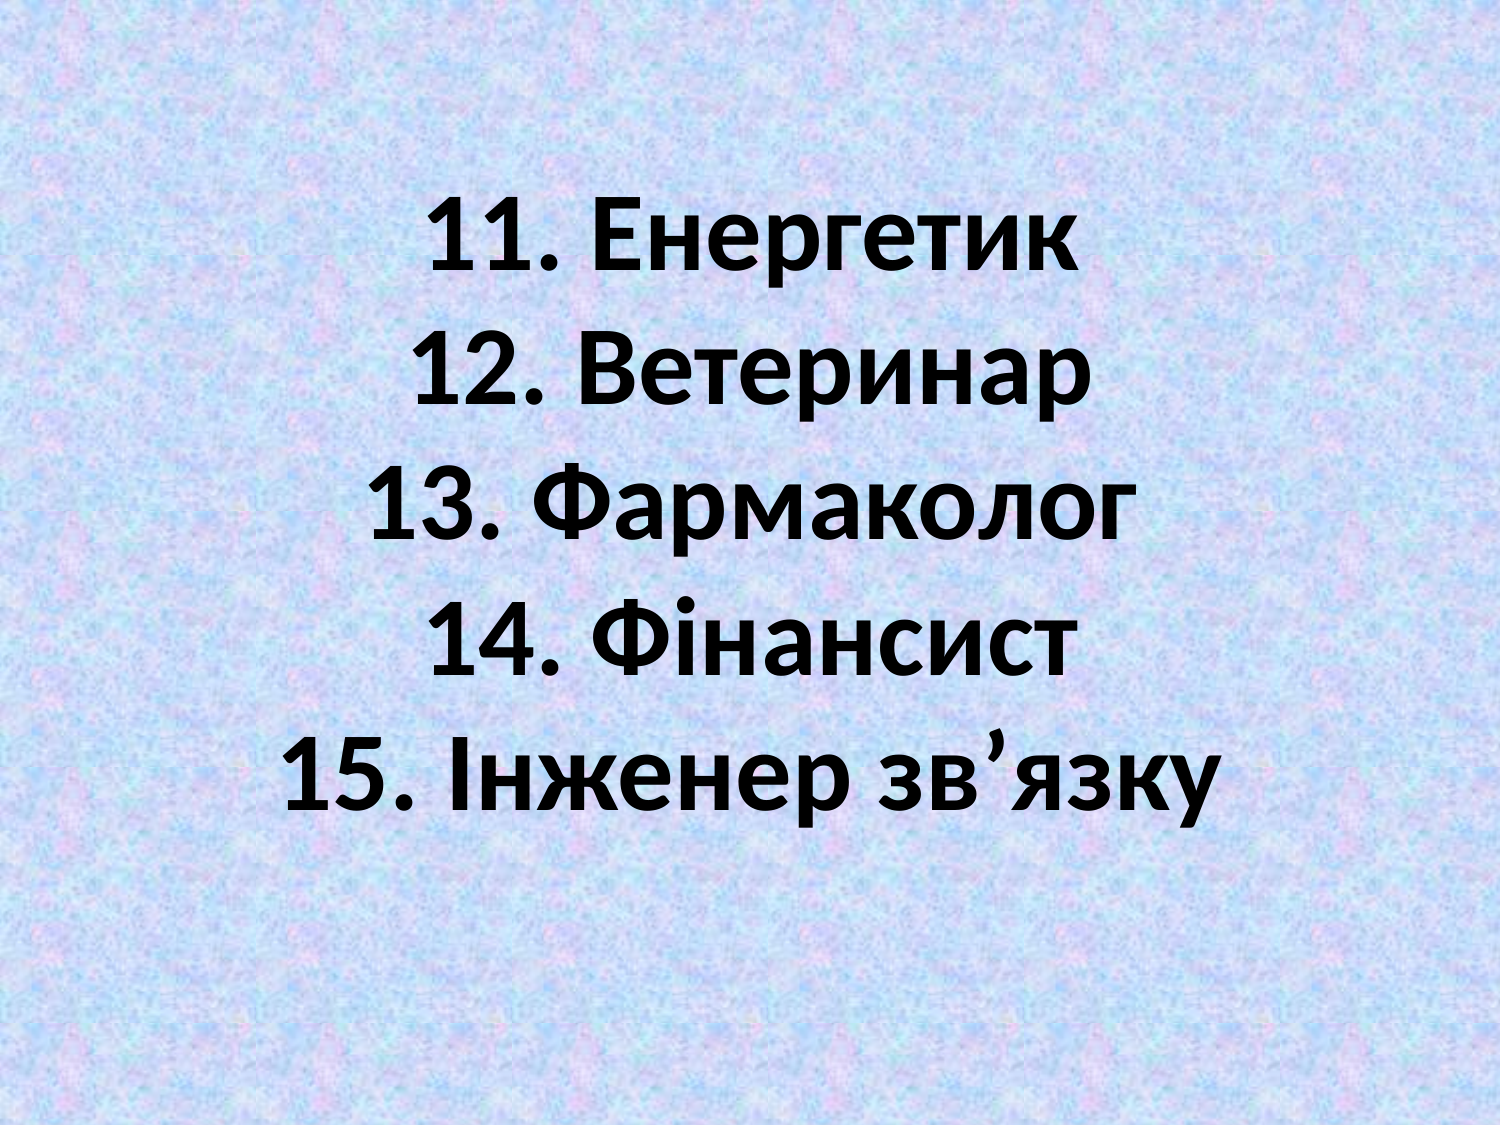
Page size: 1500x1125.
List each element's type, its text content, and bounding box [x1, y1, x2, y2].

title 11. Енергетик 12. Ветеринар 13. Фармаколог 14. Фінансист 15. Інженер зв’язку [0, 0, 1500, 1125]
